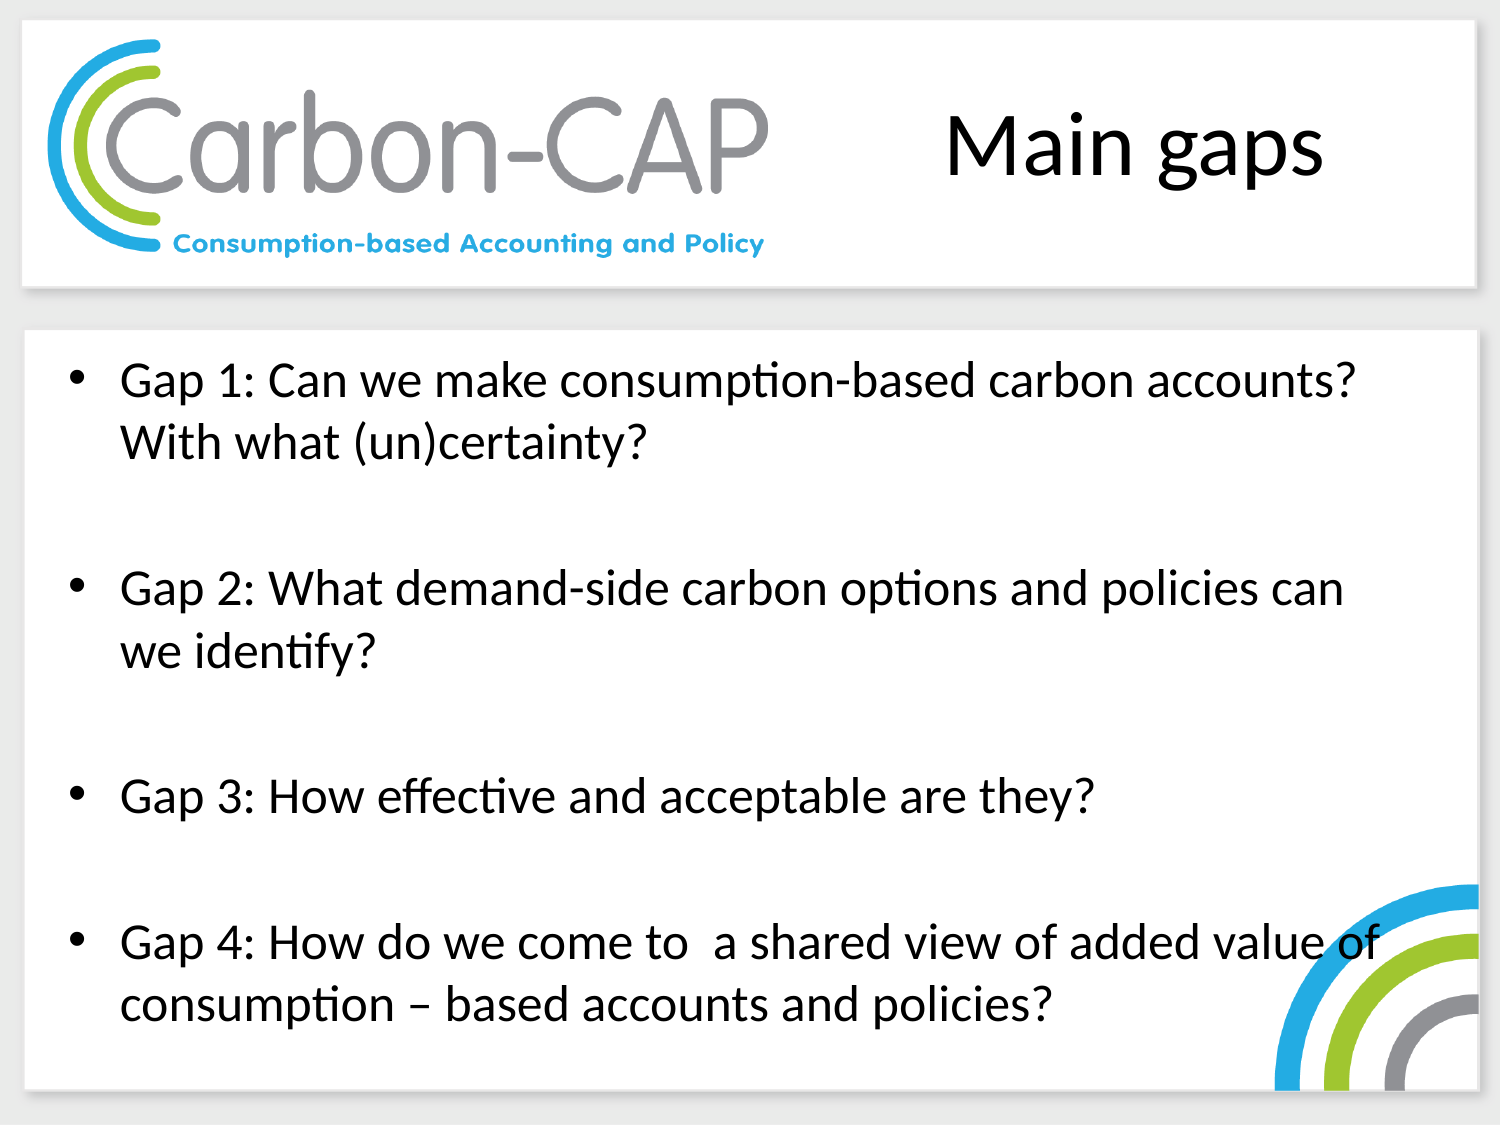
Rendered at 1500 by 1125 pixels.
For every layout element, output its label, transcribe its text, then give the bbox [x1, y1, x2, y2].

title Main gaps [844, 45, 1425, 233]
list Gap 1: Can we make consumption-based carbon accounts? With what (un)certainty? Gap 2: What demand-side carbon options and policies can we identify? Gap 3: How effective and acceptable are they? Gap 4: How do we come to a shared view of added value of consumption – based accounts and policies? [53, 338, 1404, 1047]
picture [0, 0, 1500, 1125]
